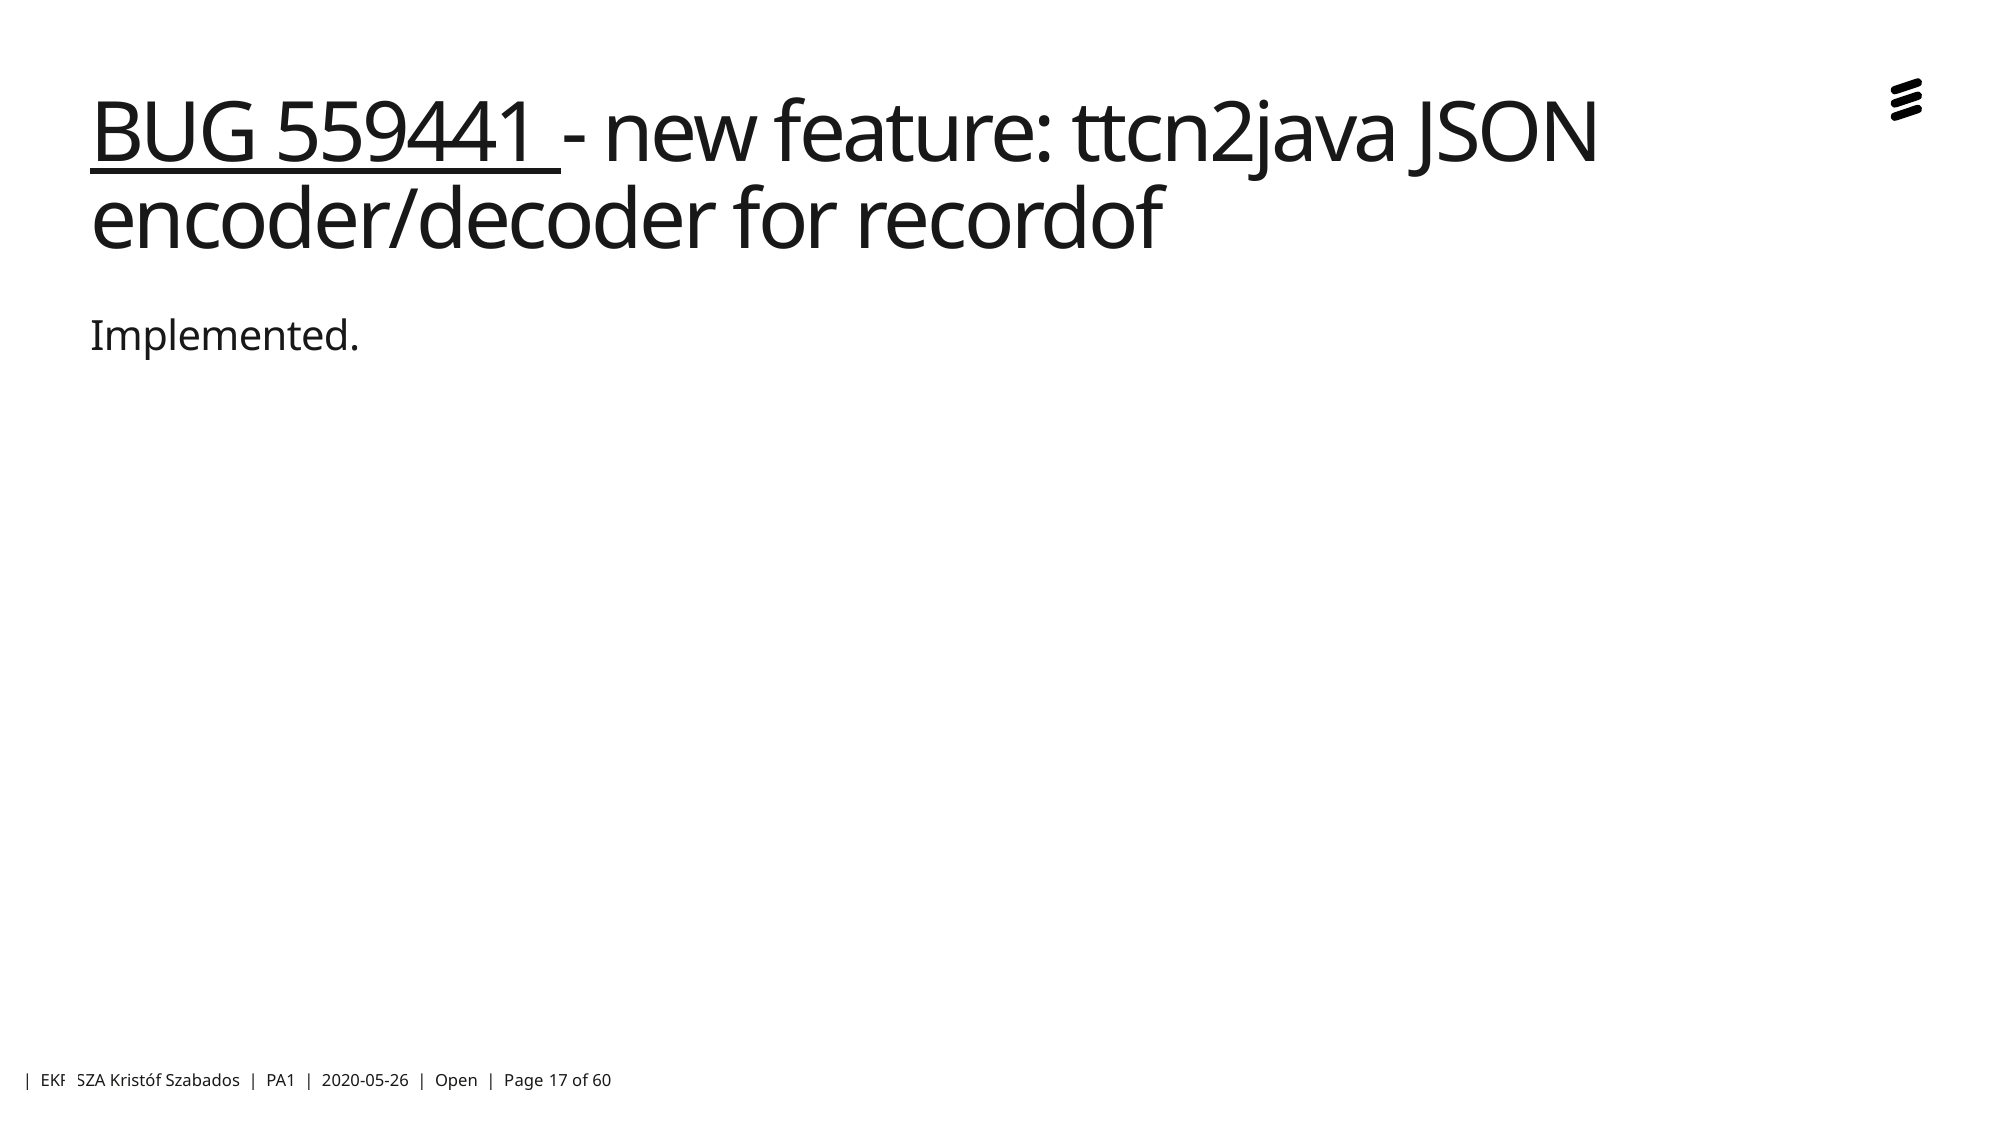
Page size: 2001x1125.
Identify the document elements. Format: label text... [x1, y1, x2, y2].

title BUG 559441 - new feature: ttcn2java JSON encoder/decoder for recordof [78, 77, 1805, 256]
list Implemented. [78, 302, 1922, 1024]
